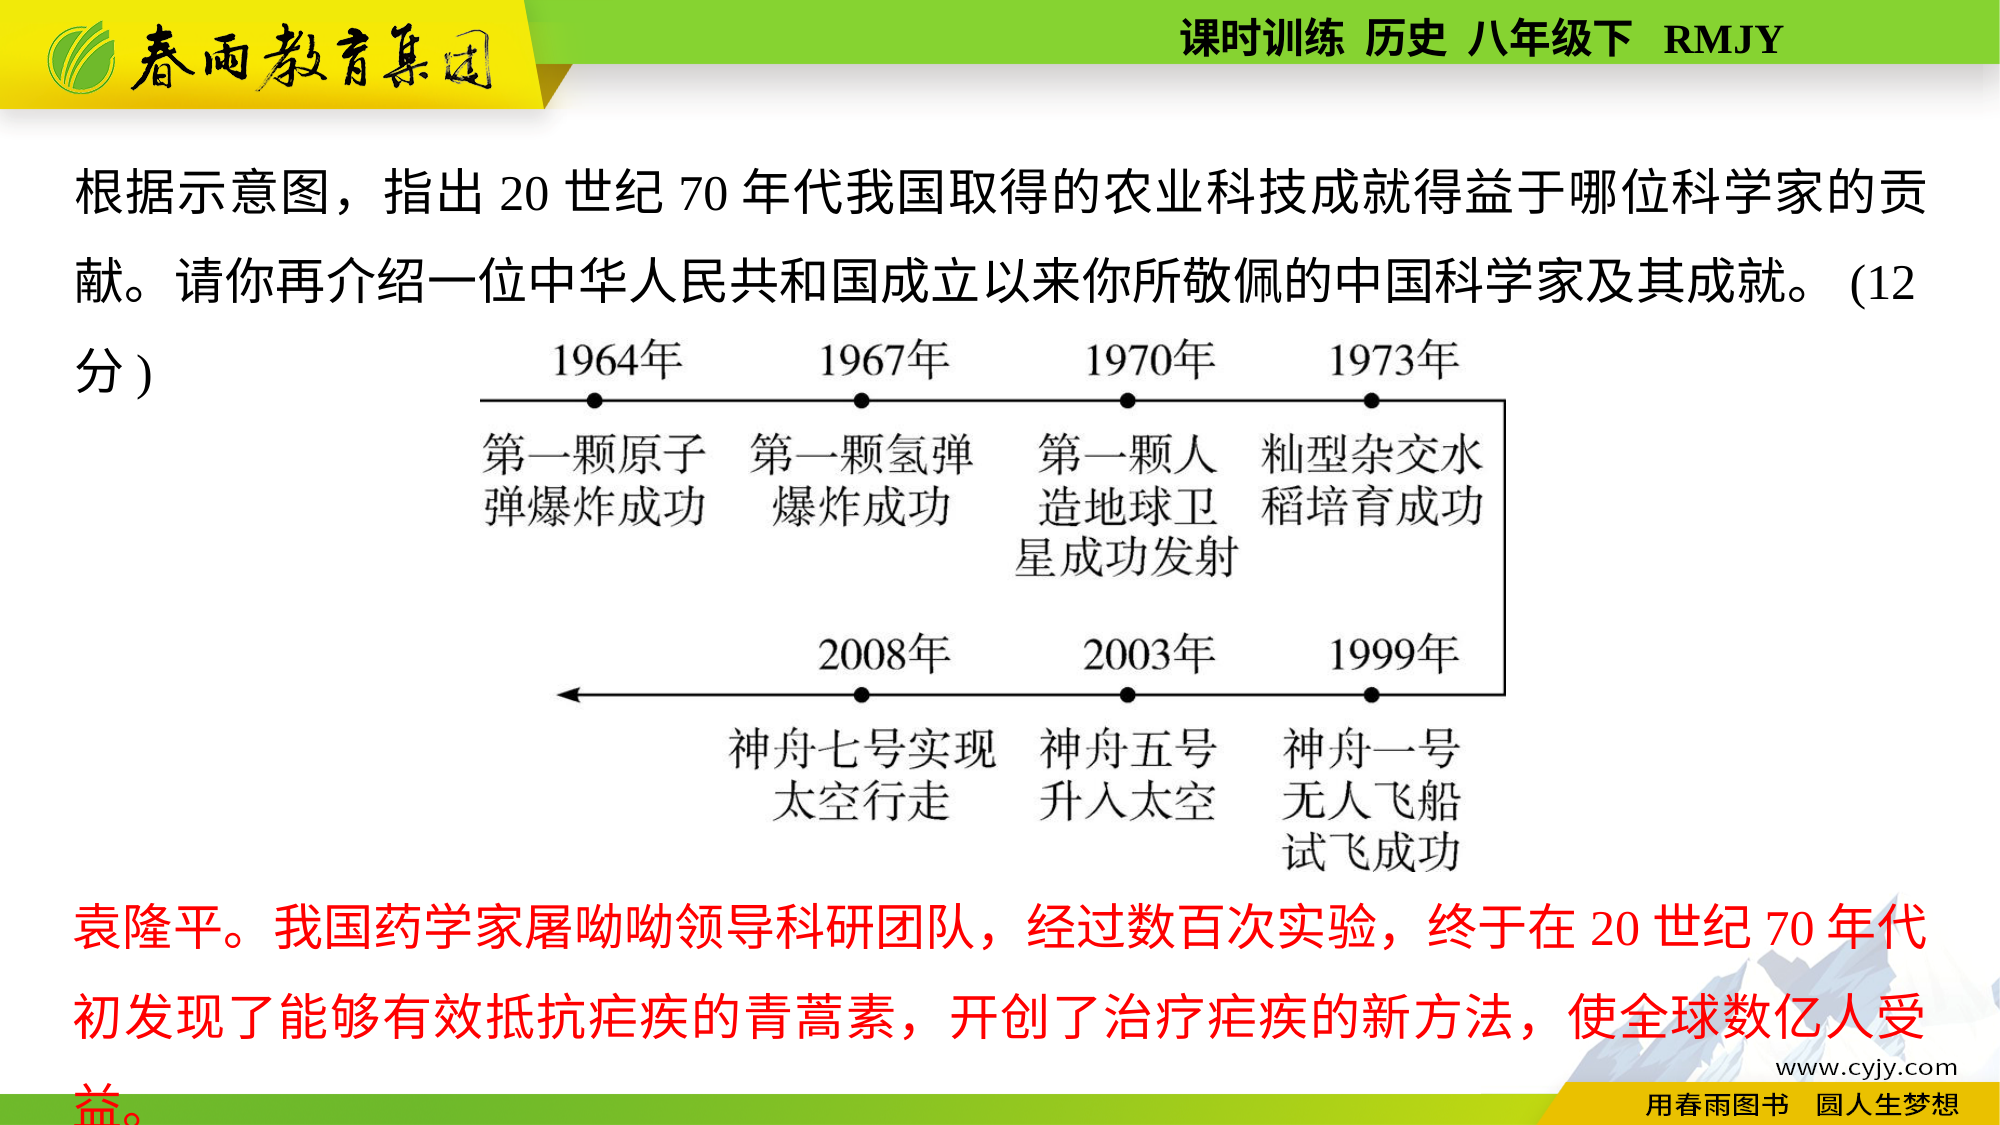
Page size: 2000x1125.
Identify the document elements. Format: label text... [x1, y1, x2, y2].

text_box 袁隆平。我国药学家屠呦呦领导科研团队，经过数百次实验，终于在20世纪70年代初发现了能够有效抵抗疟疾的青蒿素，开创了治疗疟疾的新方法，使全球数亿人受益。 [57, 857, 1942, 1125]
list 根据示意图，指出20世纪70年代我国取得的农业科技成就得益于哪位科学家的贡献。请你再介绍一位中华人民共和国成立以来你所敬佩的中国科学家及其成就。(12分) [59, 122, 1944, 308]
picture [0, 0, 2000, 1125]
